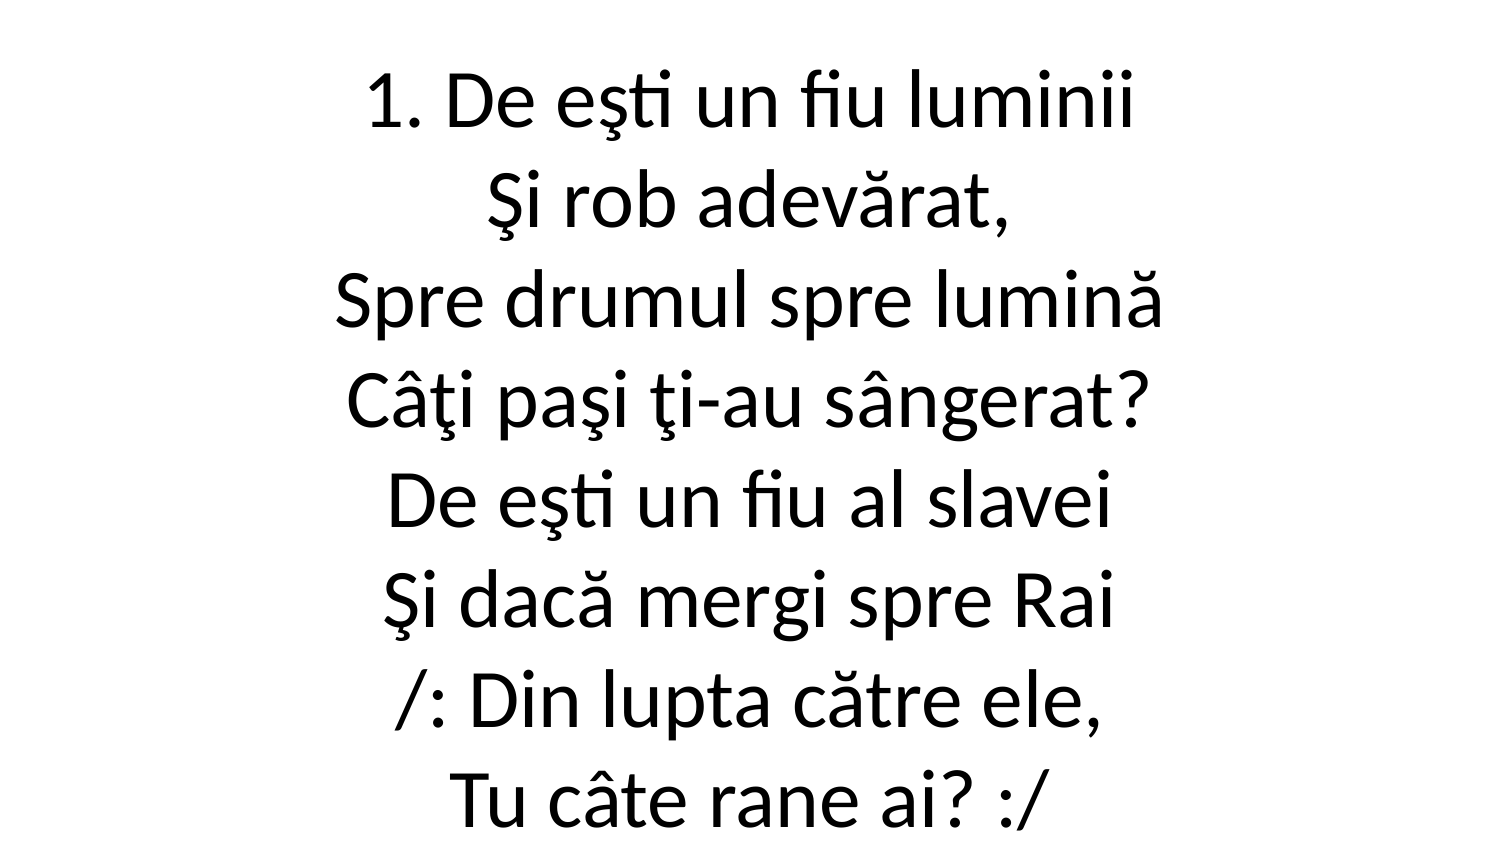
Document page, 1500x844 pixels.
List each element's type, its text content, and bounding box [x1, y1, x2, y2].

text_box 1. De eşti un fiu luminii Şi rob adevărat, Spre drumul spre lumină Câţi paşi ţi-au sângerat? De eşti un fiu al slavei Şi dacă mergi spre Rai /: Din lupta către ele, Tu câte rane ai? :/ [319, 0, 1181, 844]
